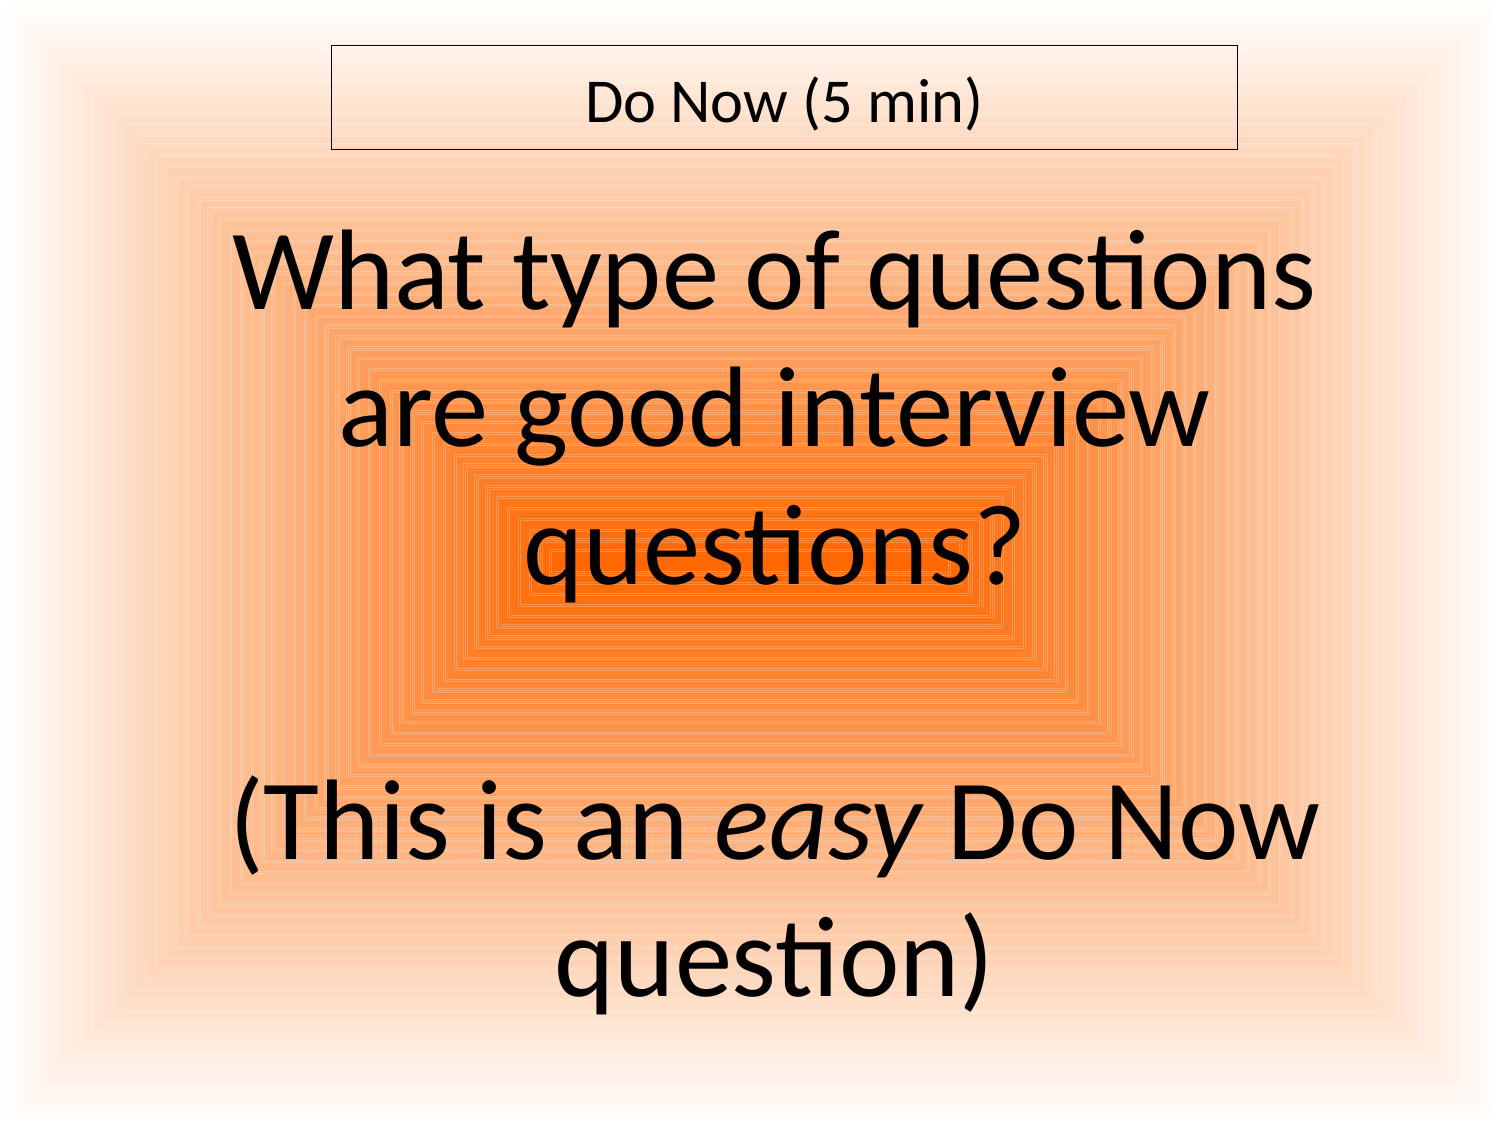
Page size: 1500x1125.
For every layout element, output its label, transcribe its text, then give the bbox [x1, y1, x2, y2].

text_box Do Now (5 min) [331, 45, 1238, 150]
text_box What type of questions are good interview questions? (This is an easy Do Now question) [174, 187, 1375, 1028]
